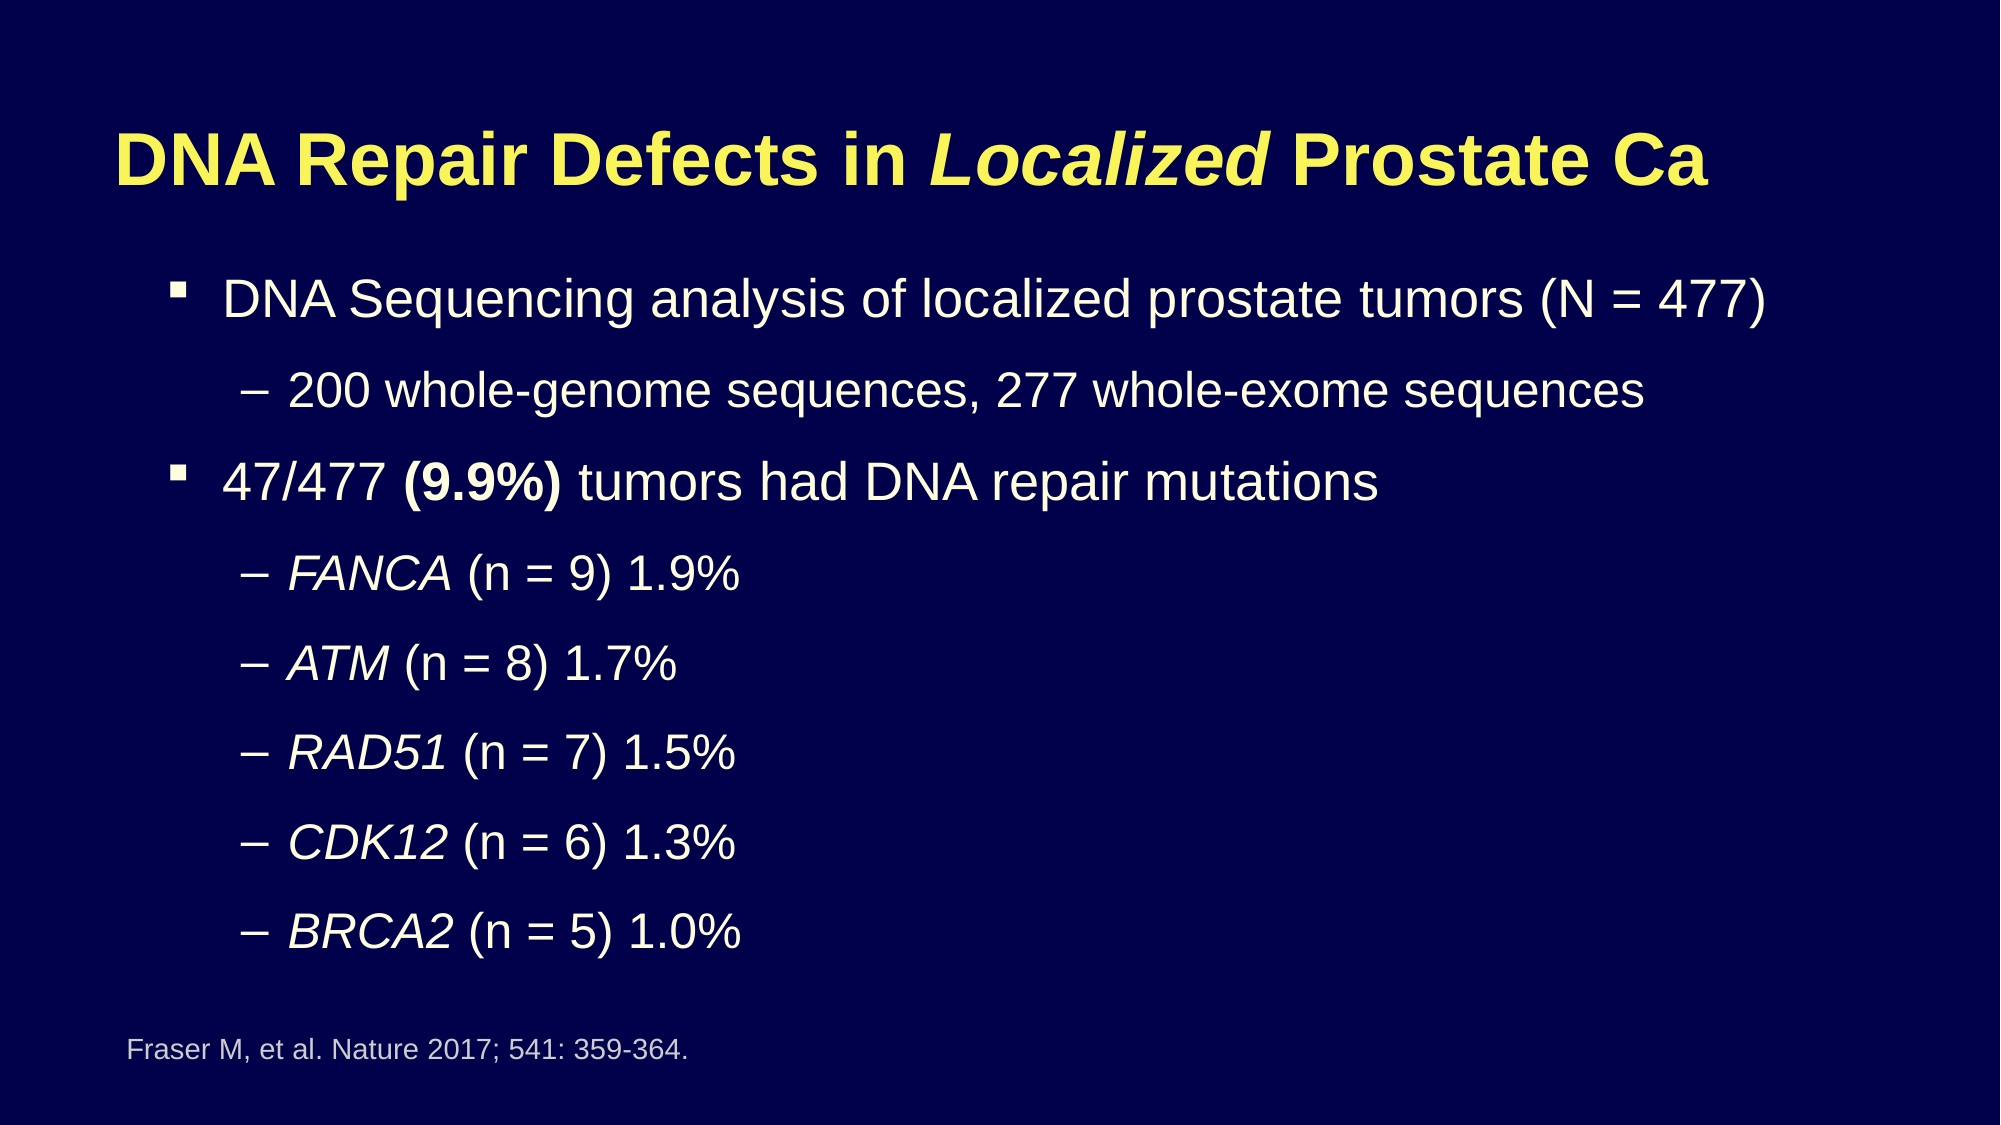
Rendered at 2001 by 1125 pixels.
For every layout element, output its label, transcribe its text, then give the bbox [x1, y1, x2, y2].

text_box Fraser M, et al. Nature 2017; 541: 359-364. [111, 1022, 1426, 1073]
title DNA Repair Defects in Localized Prostate Ca [100, 65, 1884, 247]
list DNA Sequencing analysis of localized prostate tumors (N = 477) 200 whole-genome sequences, 277 whole-exome sequences 47/477 (9.9%) tumors had DNA repair mutations FANCA (n = 9) 1.9% ATM (n = 8) 1.7% RAD51 (n = 7) 1.5% CDK12 (n = 6) 1.3% BRCA2 (n = 5) 1.0% [150, 263, 1936, 1026]
